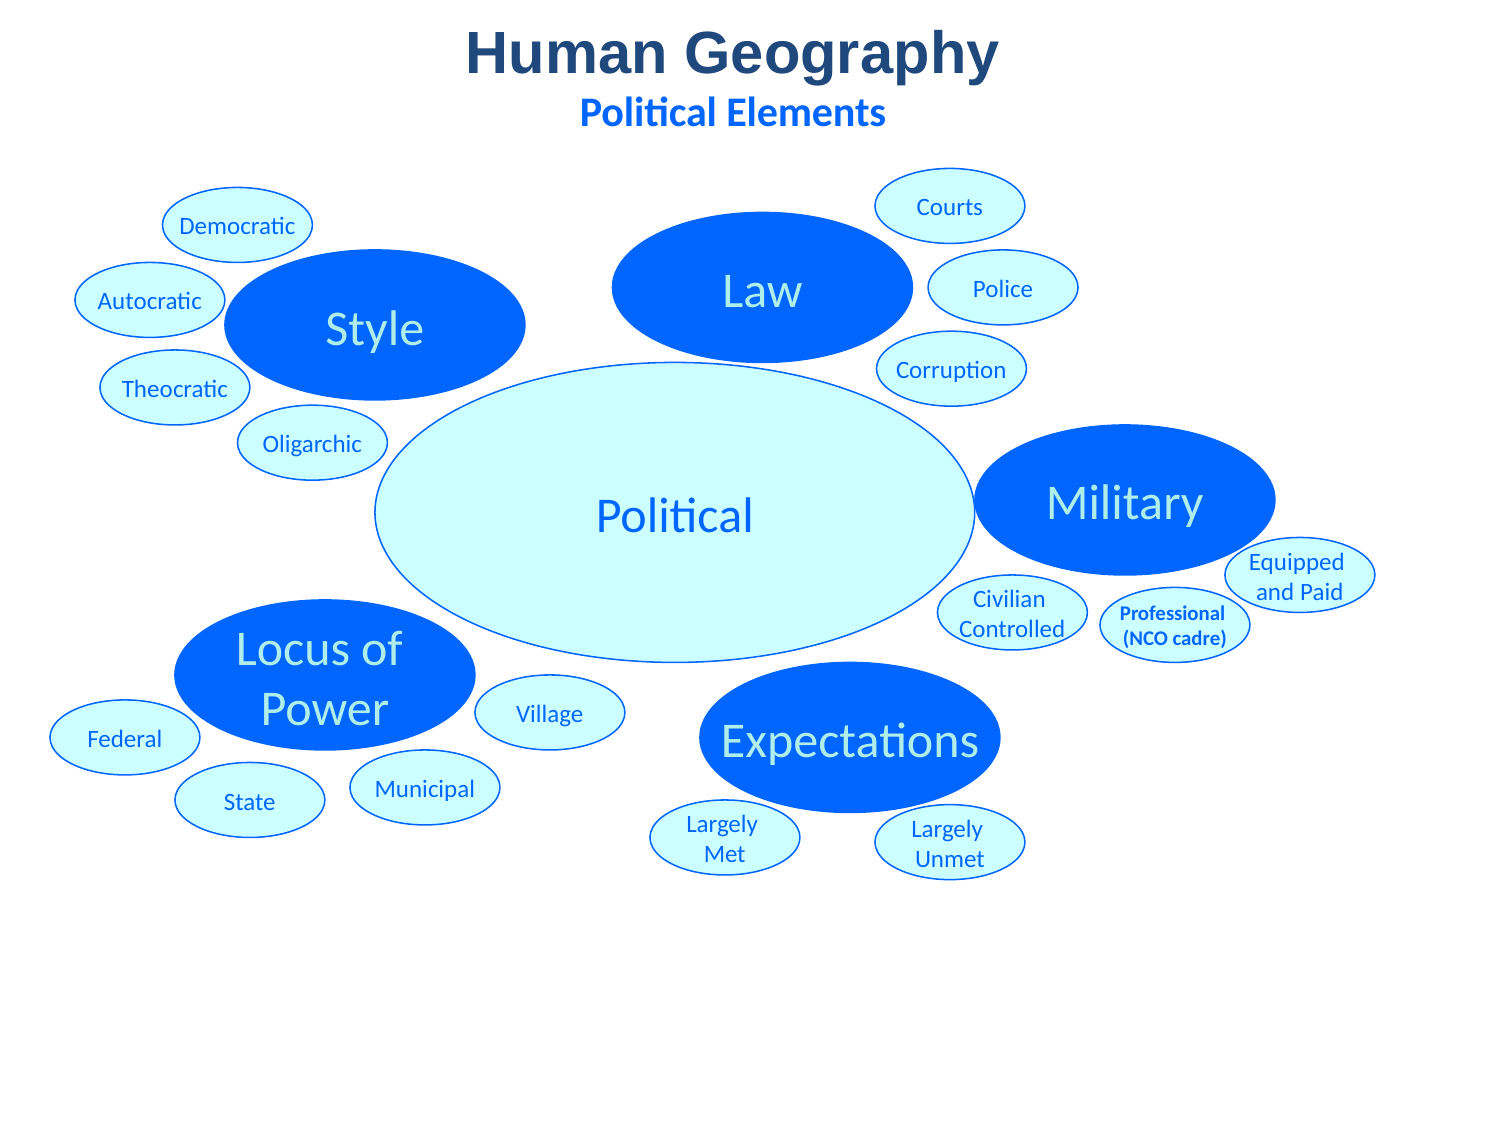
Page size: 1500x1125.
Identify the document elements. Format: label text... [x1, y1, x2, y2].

text_box Village [474, 674, 625, 750]
text_box Democratic [162, 187, 313, 263]
text_box Professional (NCO cadre) [1099, 587, 1250, 663]
text_box Largely Met [649, 799, 800, 875]
text_box Oligarchic [237, 405, 388, 481]
text_box Corruption [876, 331, 1027, 407]
text_box Courts [874, 168, 1025, 244]
title Human Geography Political Elements [57, 5, 1408, 144]
text_box Law [612, 212, 913, 363]
text_box Political [374, 362, 975, 663]
text_box Locus of Power [174, 599, 475, 750]
text_box Largely Unmet [874, 804, 1025, 880]
text_box Military [974, 424, 1275, 575]
text_box Equipped and Paid [1224, 537, 1375, 613]
text_box Theocratic [99, 349, 250, 425]
text_box State [174, 762, 325, 838]
text_box Expectations [699, 662, 1000, 813]
text_box Municipal [349, 749, 500, 825]
text_box Federal [49, 699, 200, 775]
text_box Civilian Controlled [937, 574, 1088, 650]
text_box Autocratic [74, 262, 225, 338]
text_box Police [928, 249, 1079, 325]
text_box Style [224, 249, 525, 400]
